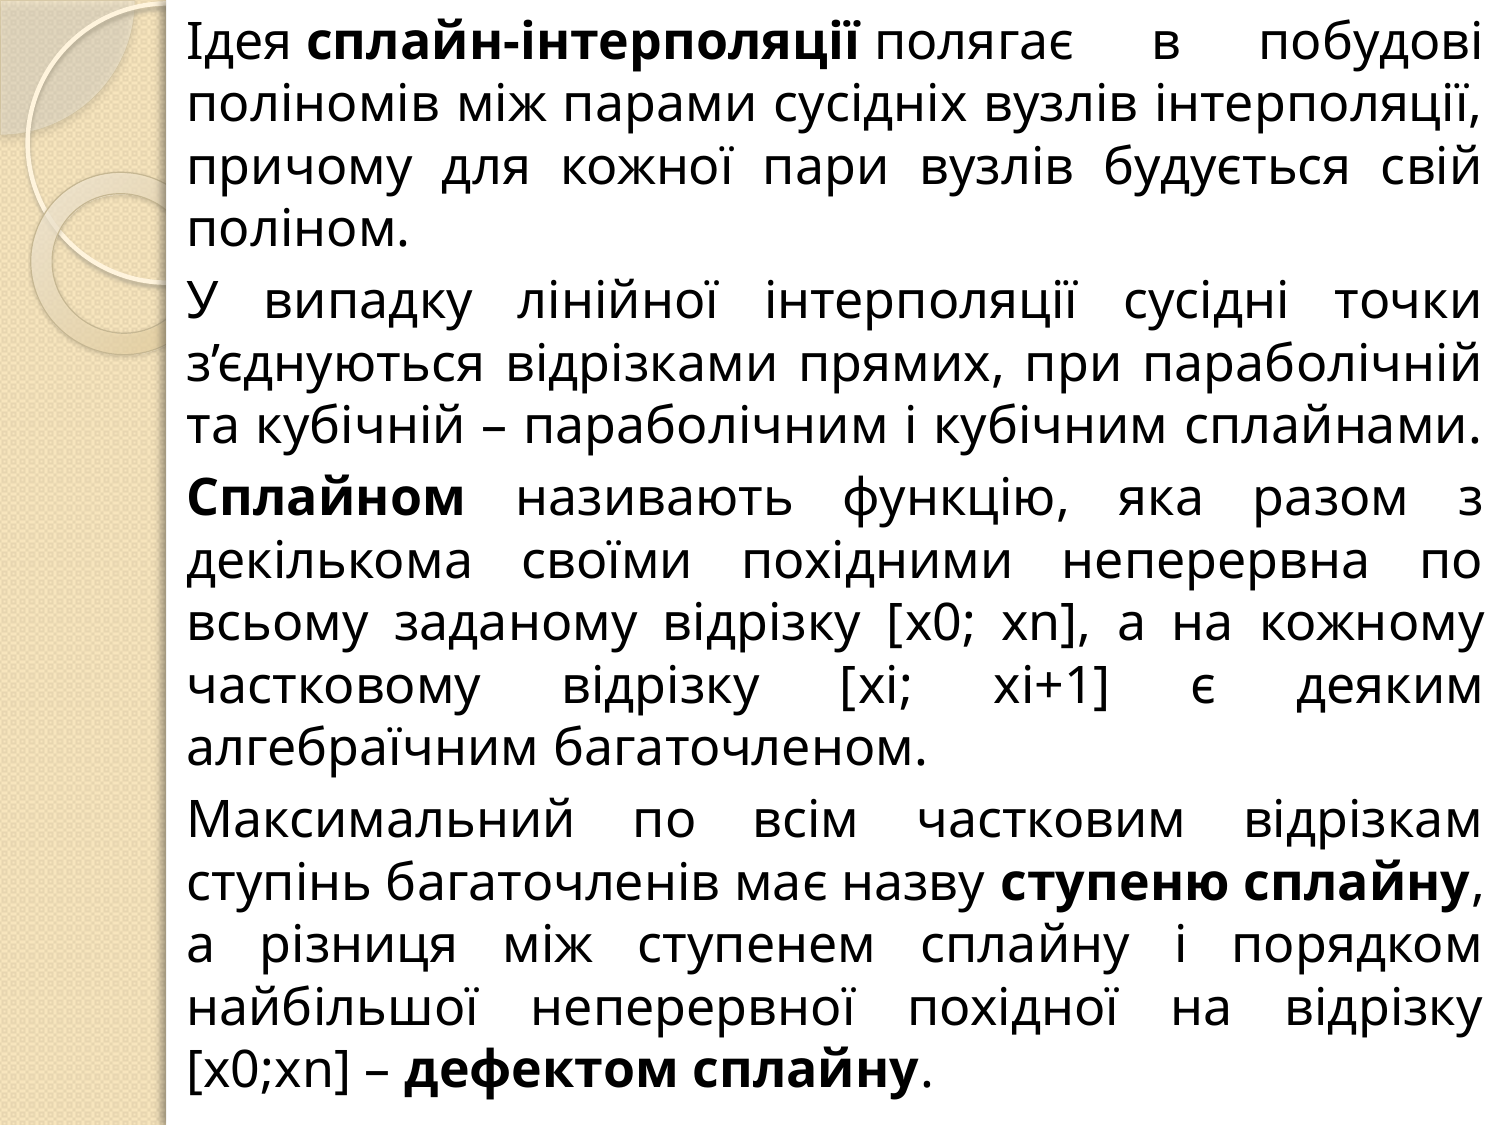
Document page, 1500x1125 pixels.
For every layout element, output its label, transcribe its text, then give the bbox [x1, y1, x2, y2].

list Ідея сплайн-інтерполяції полягає в побудові поліномів між парами сусідніх вузлів інтерполяції, причому для кожної пари вузлів будується свій поліном. У випадку лінійної інтерполяції сусідні точки з’єднуються відрізками прямих, при параболічній та кубічній – параболічним і кубічним сплайнами. Сплайном називають функцію, яка разом з декількома своїми похідними неперервна по всьому заданому відрізку [x0; xn], а на кожному частковому відрізку [xі; xі+1] є деяким алгебраїчним багаточленом. Максимальний по всім частковим відрізкам ступінь багаточленів має назву ступеню сплайну, а різниця між ступенем сплайну і порядком найбільшої неперервної похідної на відрізку [x0;xn] – дефектом сплайну. [159, 0, 1500, 1125]
